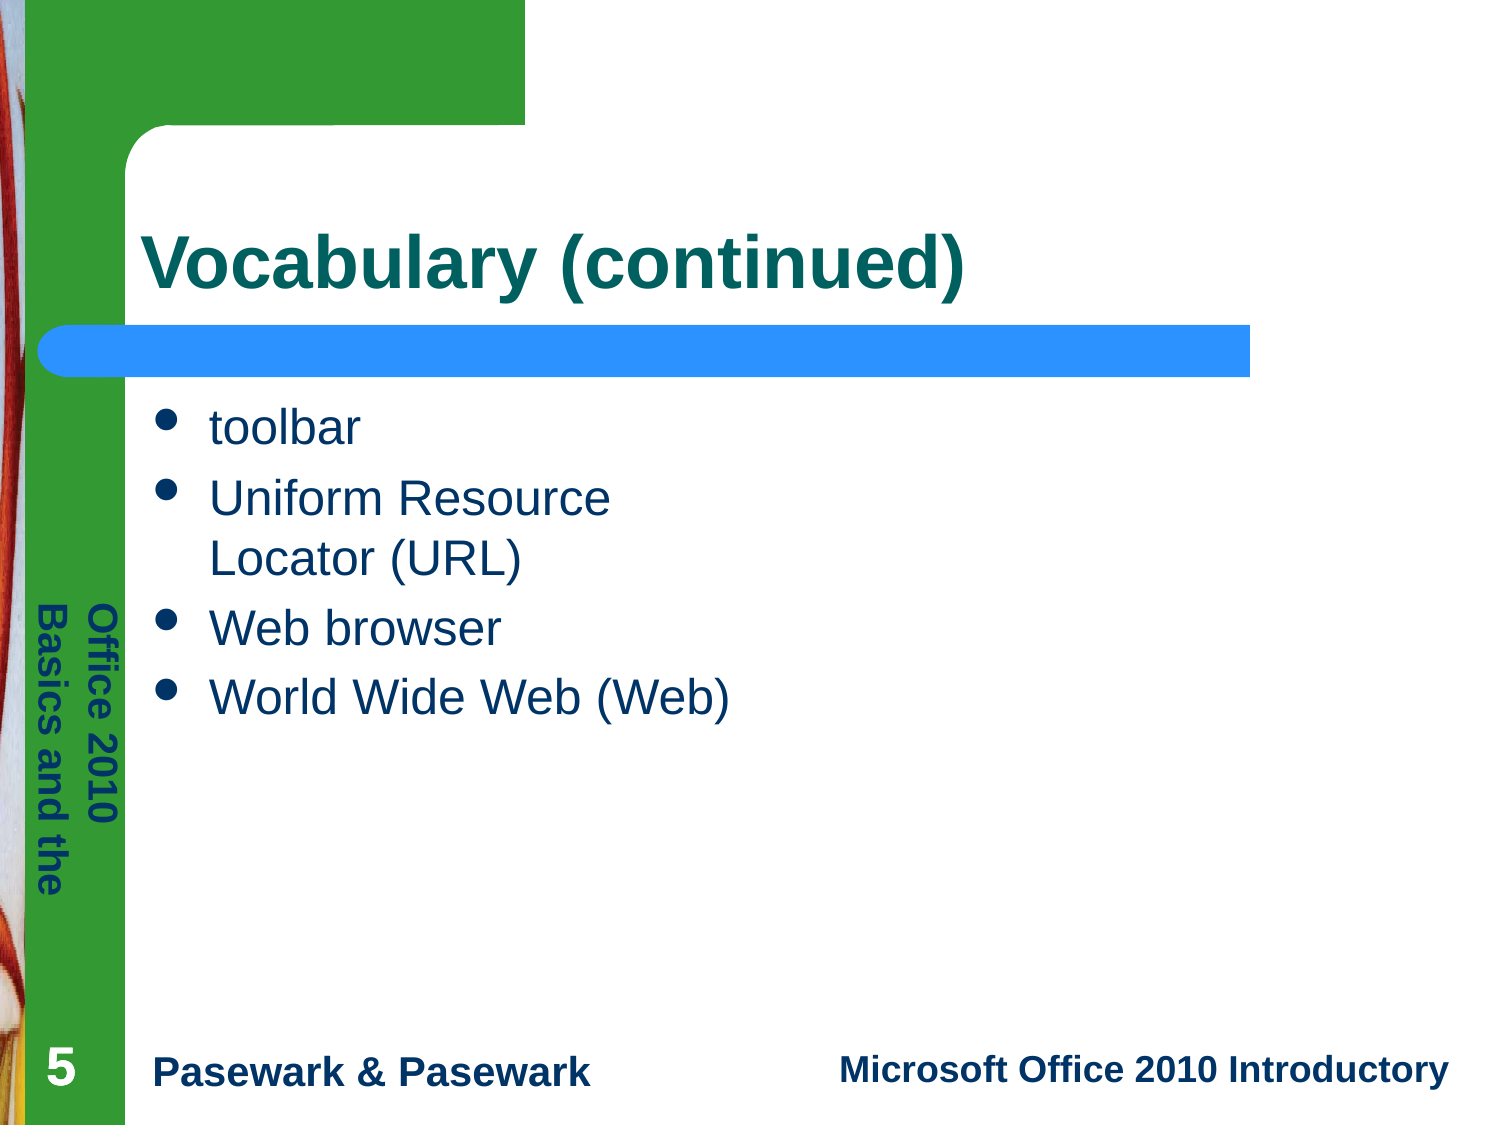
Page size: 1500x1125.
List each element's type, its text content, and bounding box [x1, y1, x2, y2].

text_box 5 [13, 1023, 111, 1105]
picture [0, 0, 25, 1125]
title Vocabulary (continued) [124, 124, 1426, 313]
list toolbar Uniform Resource Locator (URL) Web browser World Wide Web (Web) [137, 387, 763, 1026]
